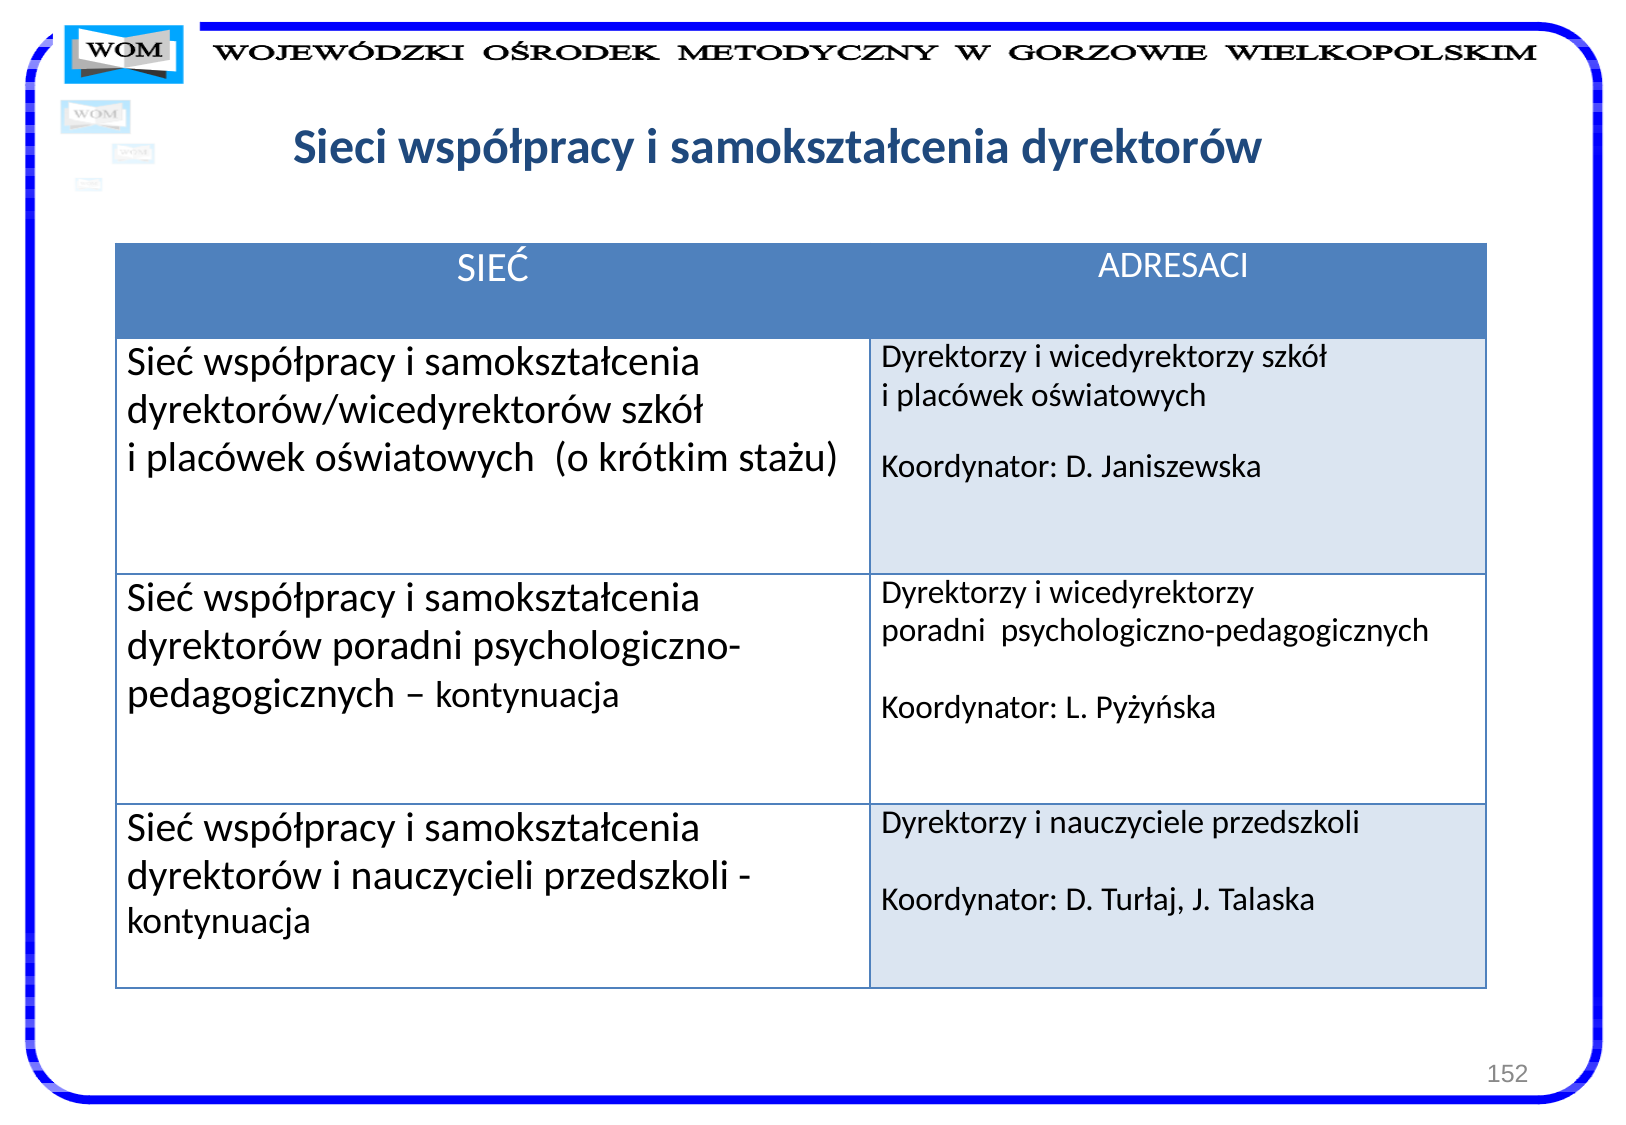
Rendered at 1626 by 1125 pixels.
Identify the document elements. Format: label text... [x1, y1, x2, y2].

table_cell Dyrektorzy i nauczyciele przedszkoli Koordynator: D. Turłaj, J. Talaska [871, 805, 1485, 987]
picture [72, 29, 103, 76]
table_cell Sieć współpracy i samokształcenia dyrektorów i nauczycieli przedszkoli - kontynuacja [117, 805, 869, 987]
table_cell Sieć współpracy i samokształcenia dyrektorów poradni psychologiczno-pedagogicznych – kontynuacja [117, 575, 869, 803]
slide_number 152 [1164, 1042, 1544, 1103]
table_header SIEĆ [117, 244, 869, 337]
table_header ADRESACI [871, 244, 1485, 337]
table_cell Dyrektorzy i wicedyrektorzy poradni psychologiczno-pedagogicznych Koordynator: L. Pyżyńska [871, 575, 1485, 803]
picture [0, 0, 1625, 1125]
title Sieci współpracy i samokształcenia dyrektorów [103, 0, 1454, 232]
table_cell Dyrektorzy i wicedyrektorzy szkół i placówek oświatowych Koordynator: D. Janiszewska [871, 339, 1485, 573]
table_cell Sieć współpracy i samokształcenia dyrektorów/wicedyrektorów szkół i placówek oświatowych (o krótkim stażu) [117, 339, 869, 573]
